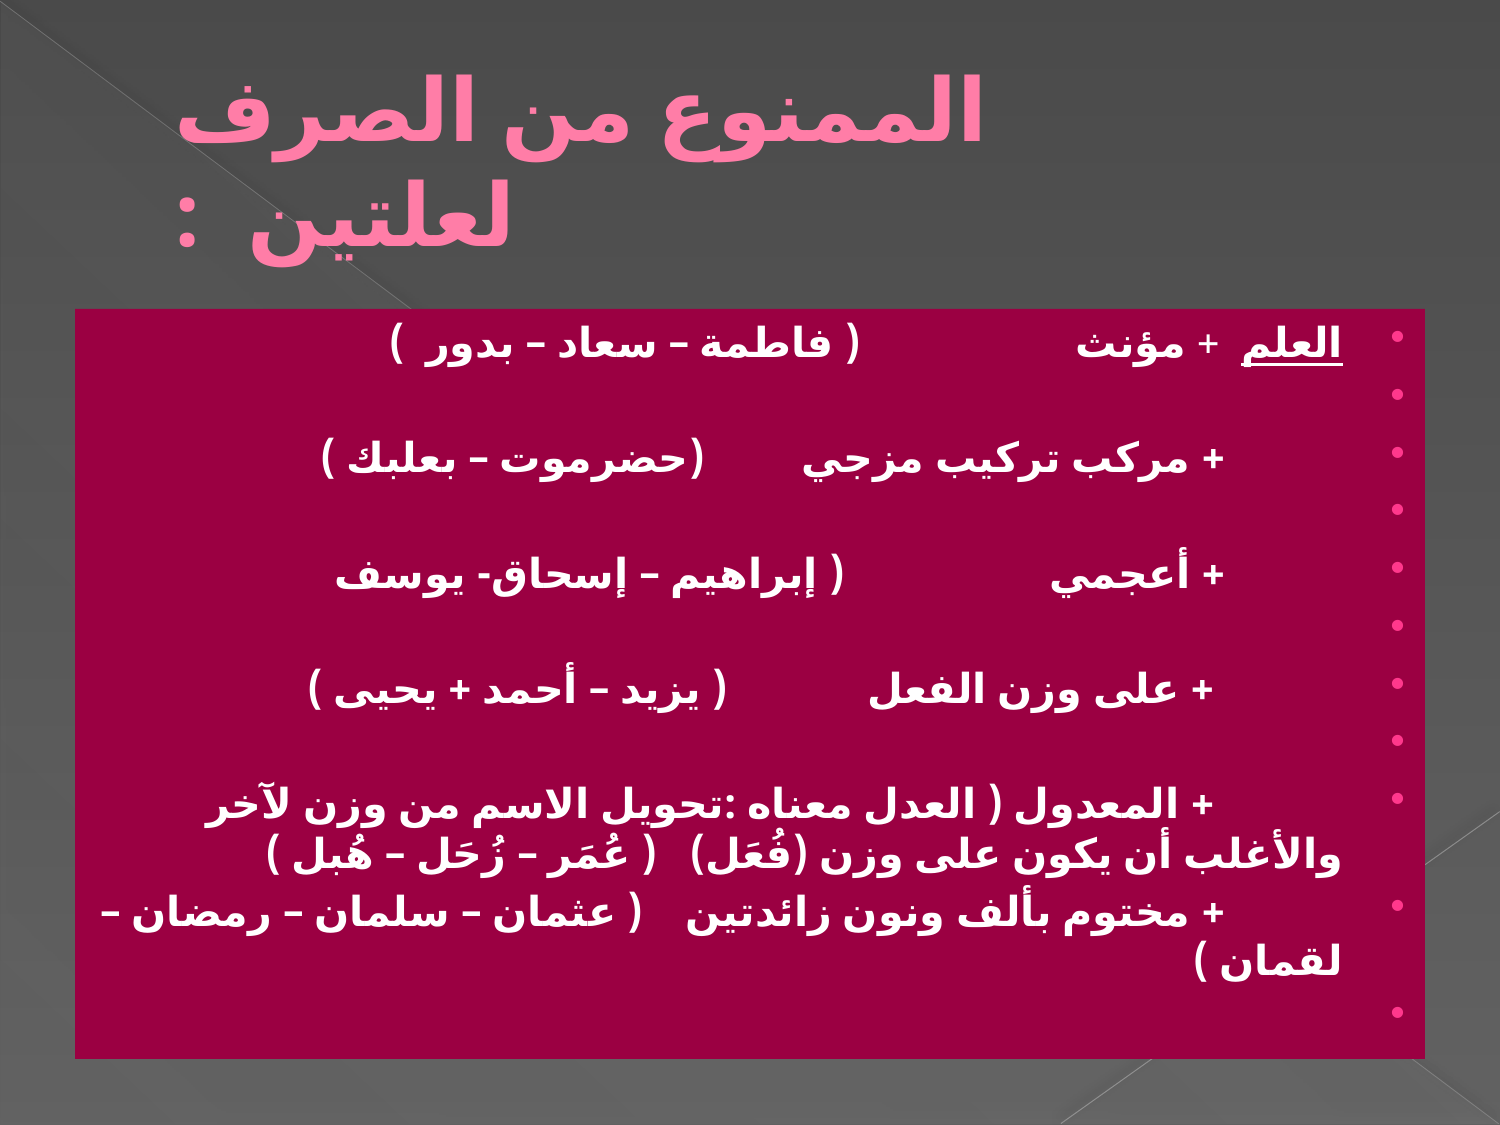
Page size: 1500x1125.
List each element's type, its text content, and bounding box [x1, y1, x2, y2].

title الممنوع من الصرف لعلتين : [159, 43, 1425, 274]
list العلم + مؤنث ( فاطمة – سعاد – بدور ) + مركب تركيب مزجي (حضرموت – بعلبك ) + أعجمي ( إبراهيم – إسحاق- يوسف + على وزن الفعل ( يزيد – أحمد + يحيى ) + المعدول ( العدل معناه :تحويل الاسم من وزن لآخر والأغلب أن يكون على وزن (فُعَل) ( عُمَر – زُحَل – هُبل ) + مختوم بألف ونون زائدتين ( عثمان – سلمان – رمضان – لقمان ) [75, 308, 1425, 1059]
